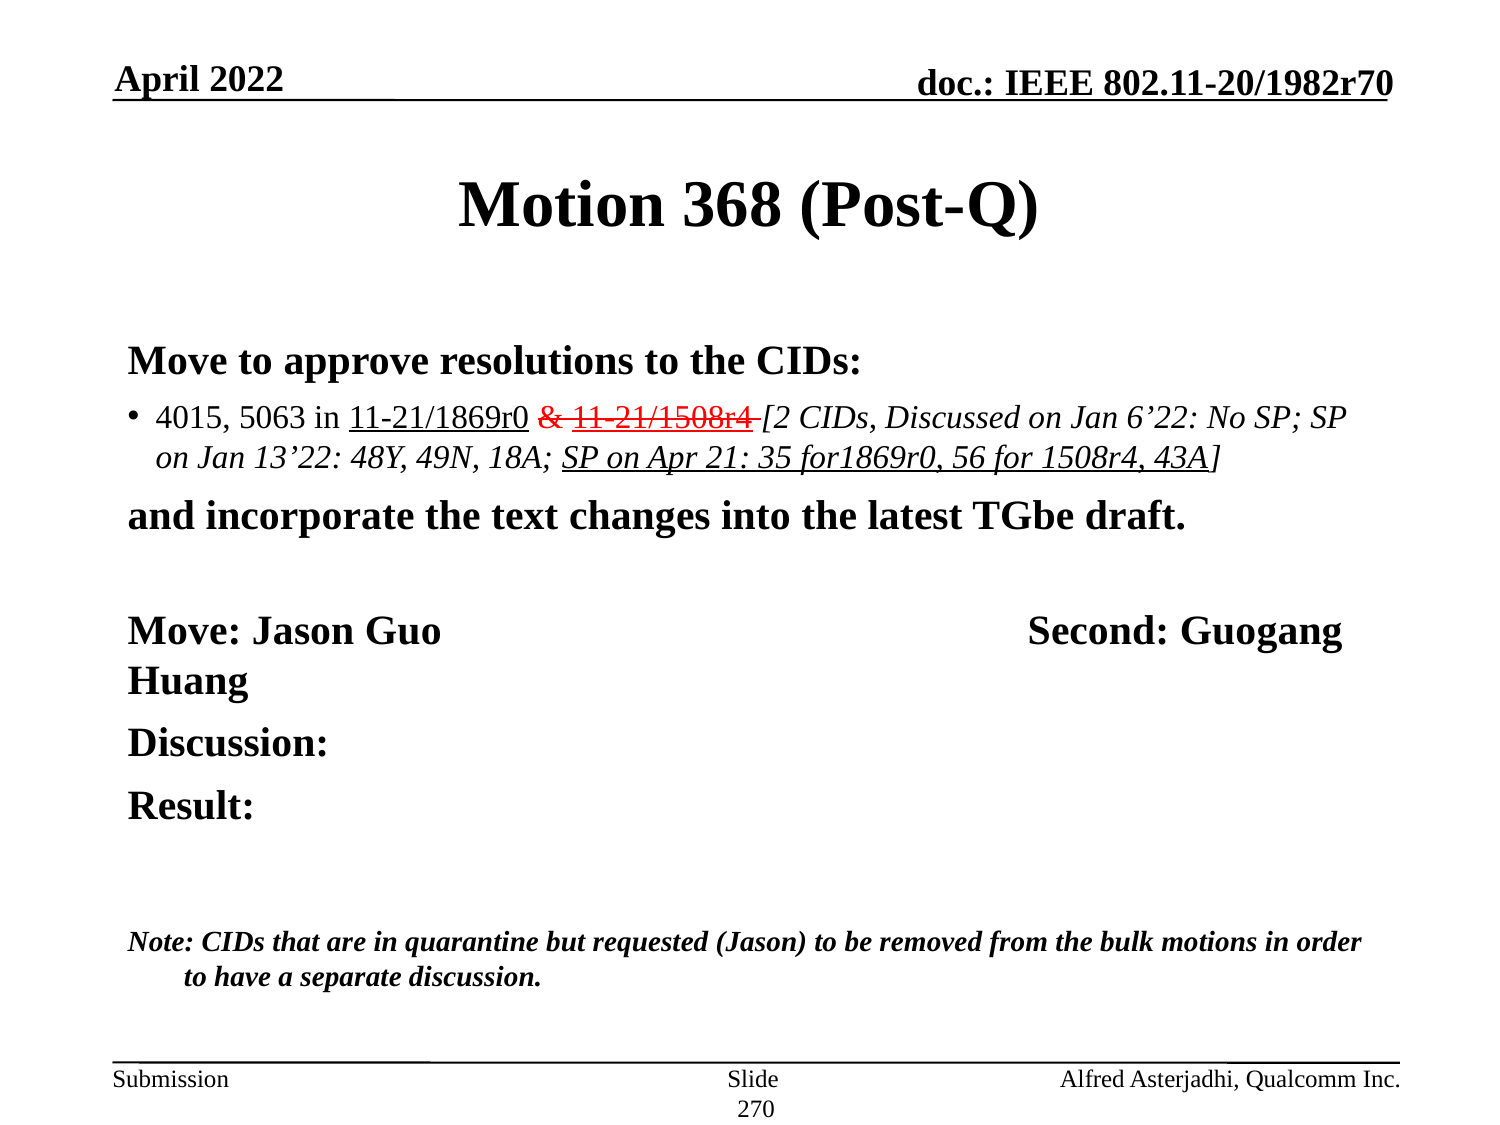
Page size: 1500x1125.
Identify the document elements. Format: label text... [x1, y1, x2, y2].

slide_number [114, 54, 423, 100]
slide_number Slide 270 [712, 1061, 800, 1123]
list Move to approve resolutions to the CIDs: 4015, 5063 in 11-21/1869r0 & 11-21/1508r4 [2 CIDs, Discussed on Jan 6’22: No SP; SP on Jan 13’22: 48Y, 49N, 18A; SP on Apr 21: 35 for1869r0, 56 for 1508r4, 43A] and incorporate the text changes into the latest TGbe draft. Move: Jason Guo Second: Guogang Huang Discussion: Result: Note: CIDs that are in quarantine but requested (Jason) to be removed from the bulk motions in order to have a separate discussion. [112, 324, 1388, 1000]
footer Alfred Asterjadhi, Qualcomm Inc. [878, 1061, 1402, 1093]
title Motion 368 (Post-Q) [112, 112, 1388, 288]
